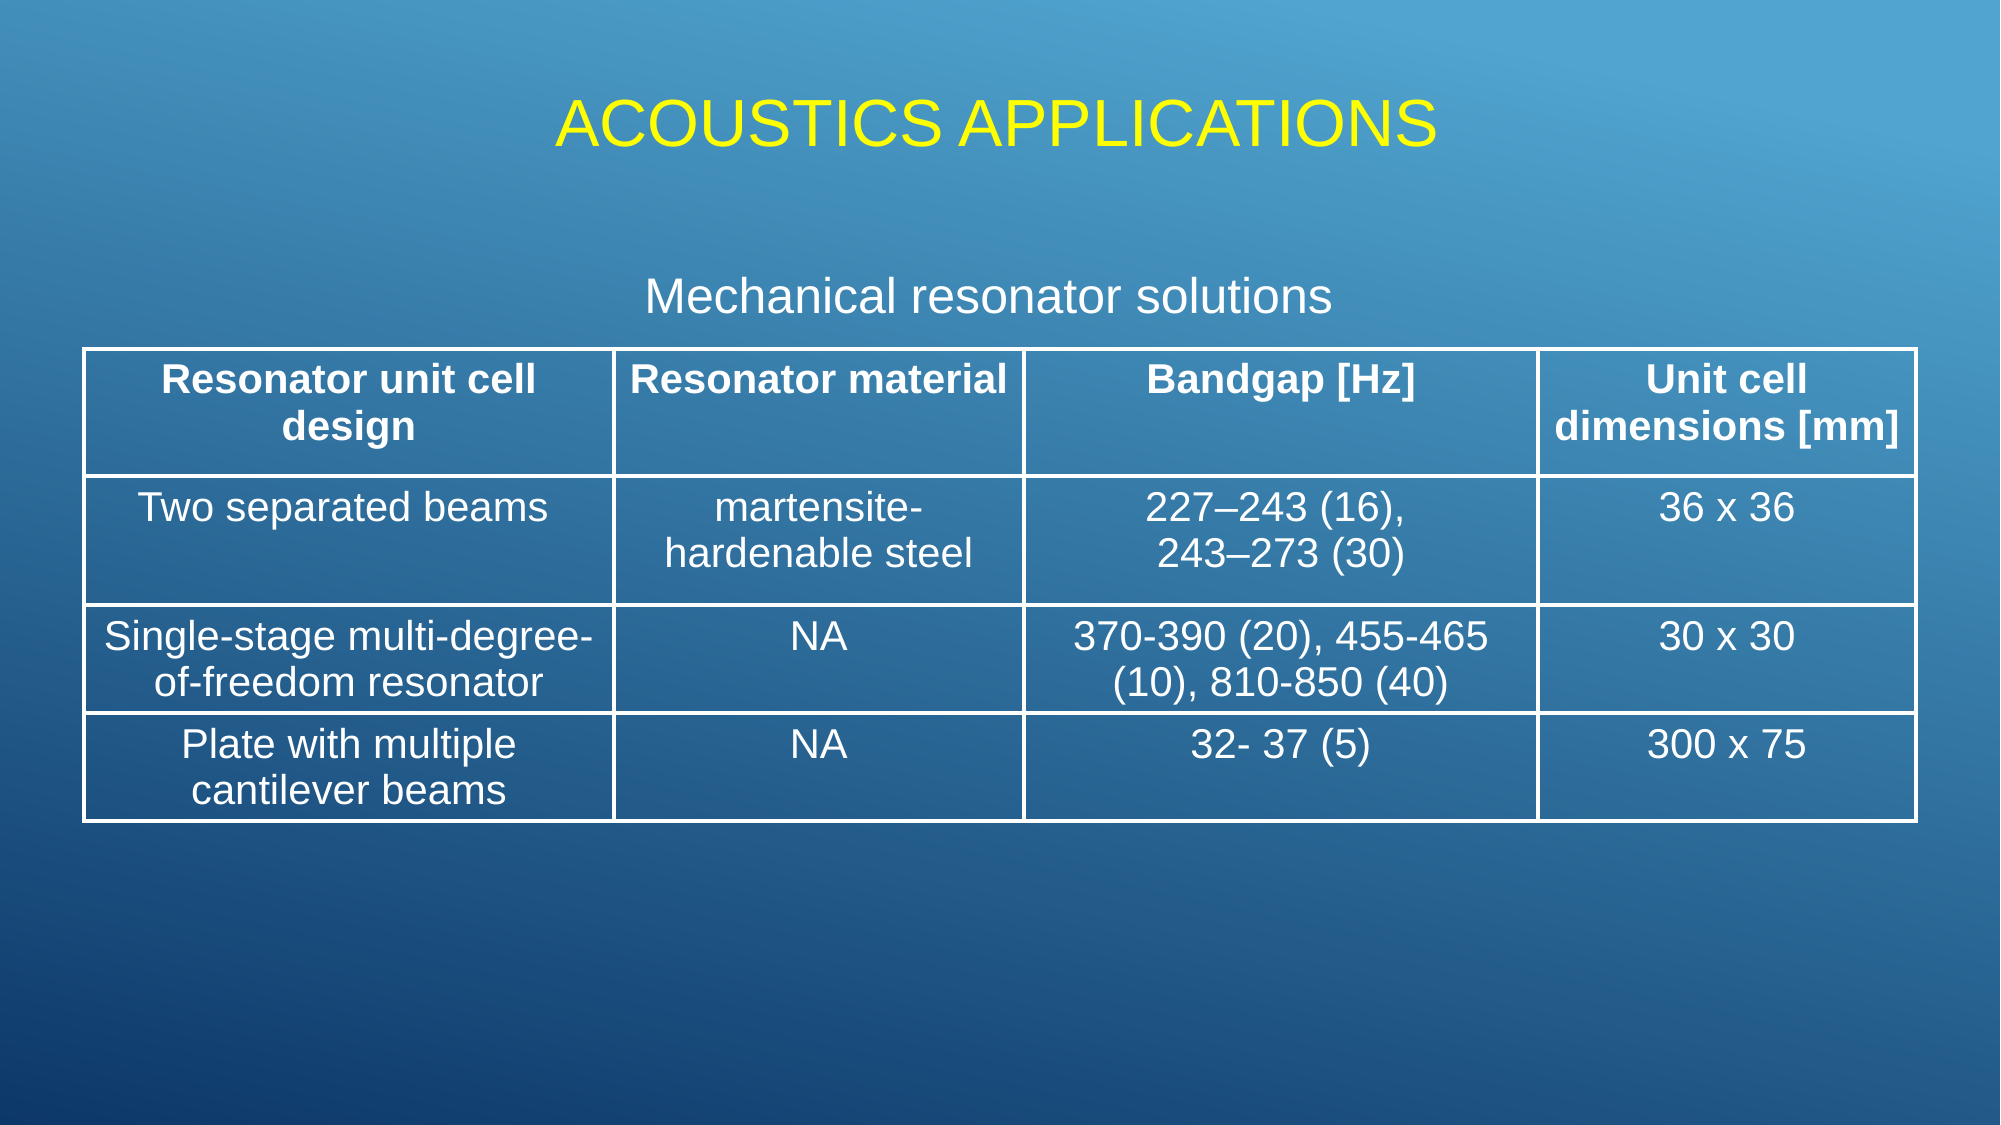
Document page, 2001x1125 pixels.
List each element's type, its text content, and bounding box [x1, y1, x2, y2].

table_cell 227–243 (16), 243–273 (30) [1026, 478, 1536, 603]
table_cell NA [616, 607, 1022, 711]
table_cell Single-stage multi-degree-of-freedom resonator [86, 607, 612, 711]
table_cell NA [616, 715, 1022, 819]
table_header Resonator material [616, 351, 1022, 474]
table_header Bandgap [Hz] [1026, 351, 1536, 474]
table_header Unit cell dimensions [mm] [1540, 351, 1914, 474]
title Acoustics applications [539, 34, 1460, 213]
table_cell Plate with multiple cantilever beams [86, 715, 612, 819]
text_box Mechanical resonator solutions [629, 256, 1371, 331]
table_header Resonator unit cell design [86, 351, 612, 474]
table_cell 300 x 75 [1540, 715, 1914, 819]
table_cell 370-390 (20), 455-465 (10), 810-850 (40) [1026, 607, 1536, 711]
table_cell 32- 37 (5) [1026, 715, 1536, 819]
table_cell 36 x 36 [1540, 478, 1914, 603]
table_cell Two separated beams [86, 478, 612, 603]
table_cell martensite-hardenable steel [616, 478, 1022, 603]
table_cell 30 x 30 [1540, 607, 1914, 711]
